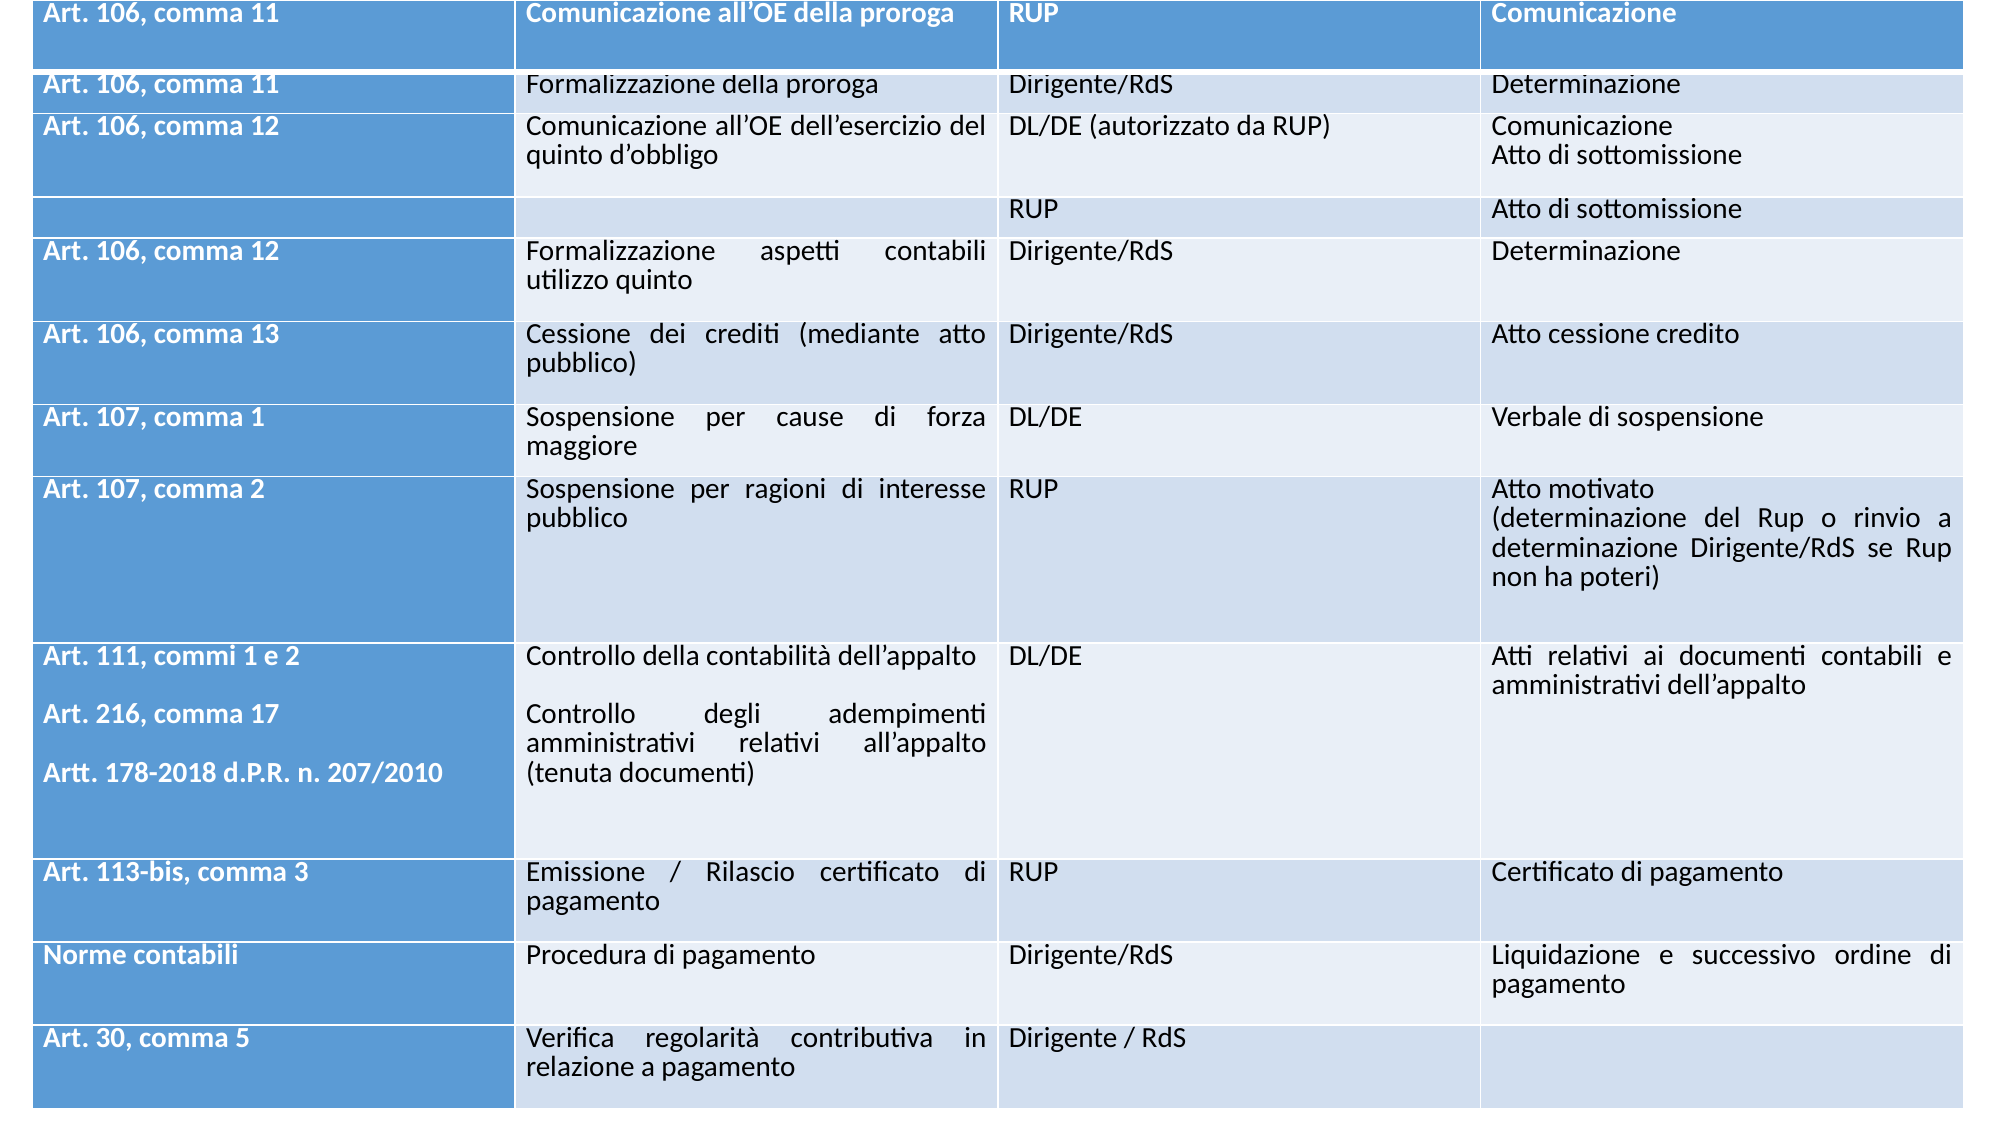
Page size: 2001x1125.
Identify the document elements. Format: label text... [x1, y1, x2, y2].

table_header RUP [999, 1, 1480, 69]
table_cell Controllo della contabilità dell’appalto Controllo degli adempimenti amministrativi relativi all’appalto (tenuta documenti) [516, 644, 997, 858]
table_cell [1481, 1026, 1963, 1108]
table_cell Dirigente/RdS [999, 239, 1480, 321]
table_cell RUP [999, 198, 1480, 237]
table_cell Liquidazione e successivo ordine di pagamento [1481, 943, 1963, 1024]
table_cell Certificato di pagamento [1481, 860, 1963, 941]
table_header Comunicazione all’OE della proroga [516, 1, 997, 69]
table_cell Dirigente/RdS [999, 943, 1480, 1024]
table_cell [33, 198, 514, 237]
table_cell Art. 106, comma 12 [33, 239, 514, 321]
table_cell Art. 113-bis, comma 3 [33, 860, 514, 941]
table_cell Sospensione per cause di forza maggiore [516, 405, 997, 476]
table_cell Dirigente/RdS [999, 322, 1480, 404]
table_cell [516, 198, 997, 237]
table_cell Cessione dei crediti (mediante atto pubblico) [516, 322, 997, 404]
table_cell Comunicazione Atto di sottomissione [1481, 114, 1963, 196]
table_cell Dirigente/RdS [999, 75, 1480, 113]
table_cell DL/DE (autorizzato da RUP) [999, 114, 1480, 196]
table_cell Determinazione [1481, 75, 1963, 113]
table_cell Art. 106, comma 12 [33, 114, 514, 196]
table_cell Emissione / Rilascio certificato di pagamento [516, 860, 997, 941]
table_cell Art. 111, commi 1 e 2 Art. 216, comma 17 Artt. 178-2018 d.P.R. n. 207/2010 [33, 644, 514, 858]
table_cell DL/DE [999, 644, 1480, 858]
table_cell Determinazione [1481, 239, 1963, 321]
table_cell Norme contabili [33, 943, 514, 1024]
table_cell Art. 106, comma 13 [33, 322, 514, 404]
table_cell Atto cessione credito [1481, 322, 1963, 404]
table_cell Sospensione per ragioni di interesse pubblico [516, 477, 997, 642]
table_cell RUP [999, 477, 1480, 642]
table_cell Art. 107, comma 2 [33, 477, 514, 642]
table_cell Comunicazione all’OE dell’esercizio del quinto d’obbligo [516, 114, 997, 196]
table_cell Art. 107, comma 1 [33, 405, 514, 476]
table_cell Verifica regolarità contributiva in relazione a pagamento [516, 1026, 997, 1108]
table_cell RUP [999, 860, 1480, 941]
table_cell Atto di sottomissione [1481, 198, 1963, 237]
table_cell Procedura di pagamento [516, 943, 997, 1024]
table_cell Art. 30, comma 5 [33, 1026, 514, 1108]
table_cell Atti relativi ai documenti contabili e amministrativi dell’appalto [1481, 644, 1963, 858]
table_cell Formalizzazione aspetti contabili utilizzo quinto [516, 239, 997, 321]
table_cell Atto motivato (determinazione del Rup o rinvio a determinazione Dirigente/RdS se Rup non ha poteri) [1481, 477, 1963, 642]
table_header Comunicazione [1481, 1, 1963, 69]
table_cell DL/DE [999, 405, 1480, 476]
table_cell Verbale di sospensione [1481, 405, 1963, 476]
table_cell Formalizzazione della proroga [516, 75, 997, 113]
table_cell Dirigente / RdS [999, 1026, 1480, 1108]
table_header Art. 106, comma 11 [33, 1, 514, 69]
table_cell Art. 106, comma 11 [33, 75, 514, 113]
